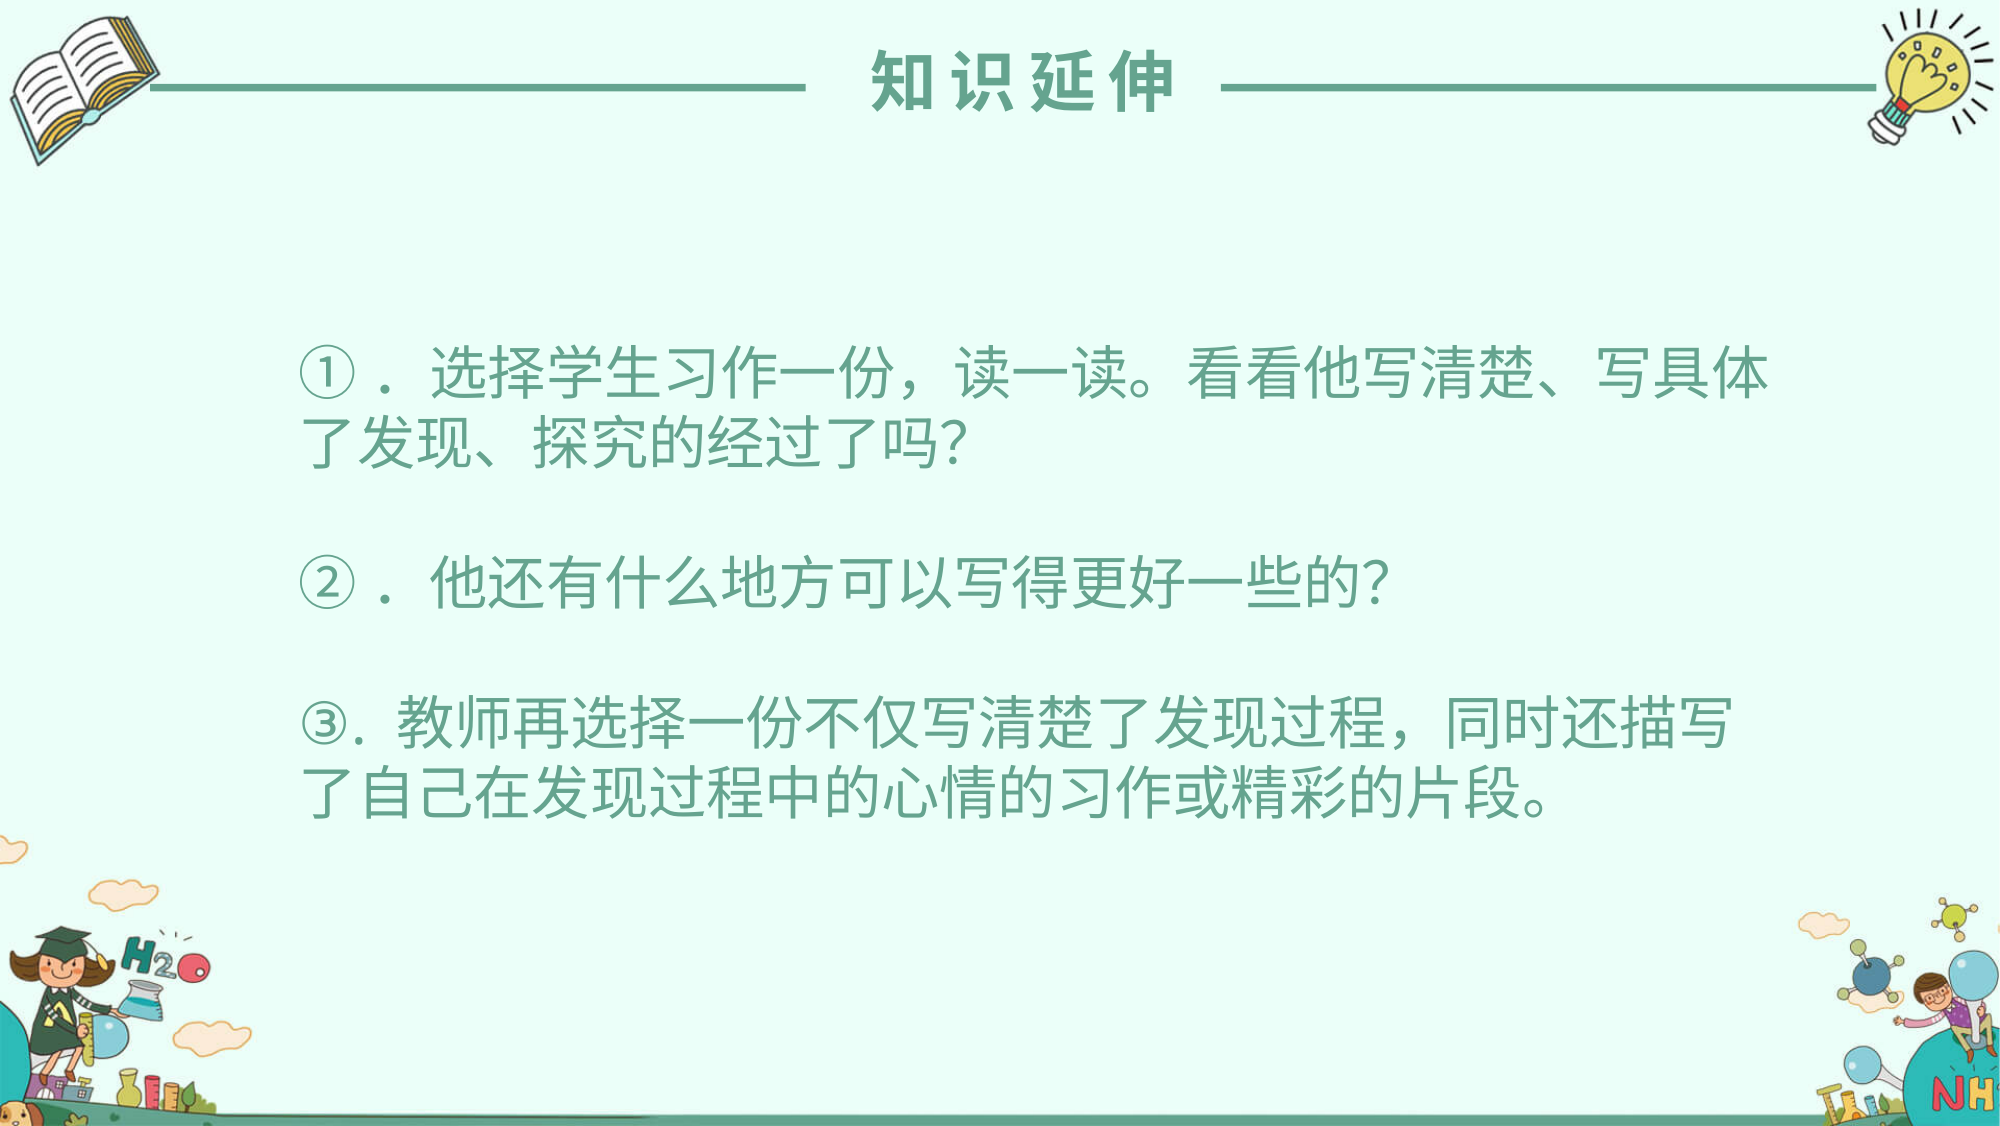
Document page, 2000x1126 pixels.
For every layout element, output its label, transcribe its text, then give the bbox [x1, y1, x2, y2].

text_box ①．选择学生习作一份，读一读。看看他写清楚、写具体了发现、探究的经过了吗？ ②．他还有什么地方可以写得更好一些的？ ③. 教师再选择一份不仅写清楚了发现过程，同时还描写了自己在发现过程中的心情的习作或精彩的片段。 [284, 329, 1797, 834]
picture [0, 0, 2000, 1126]
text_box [149, 38, 1877, 121]
